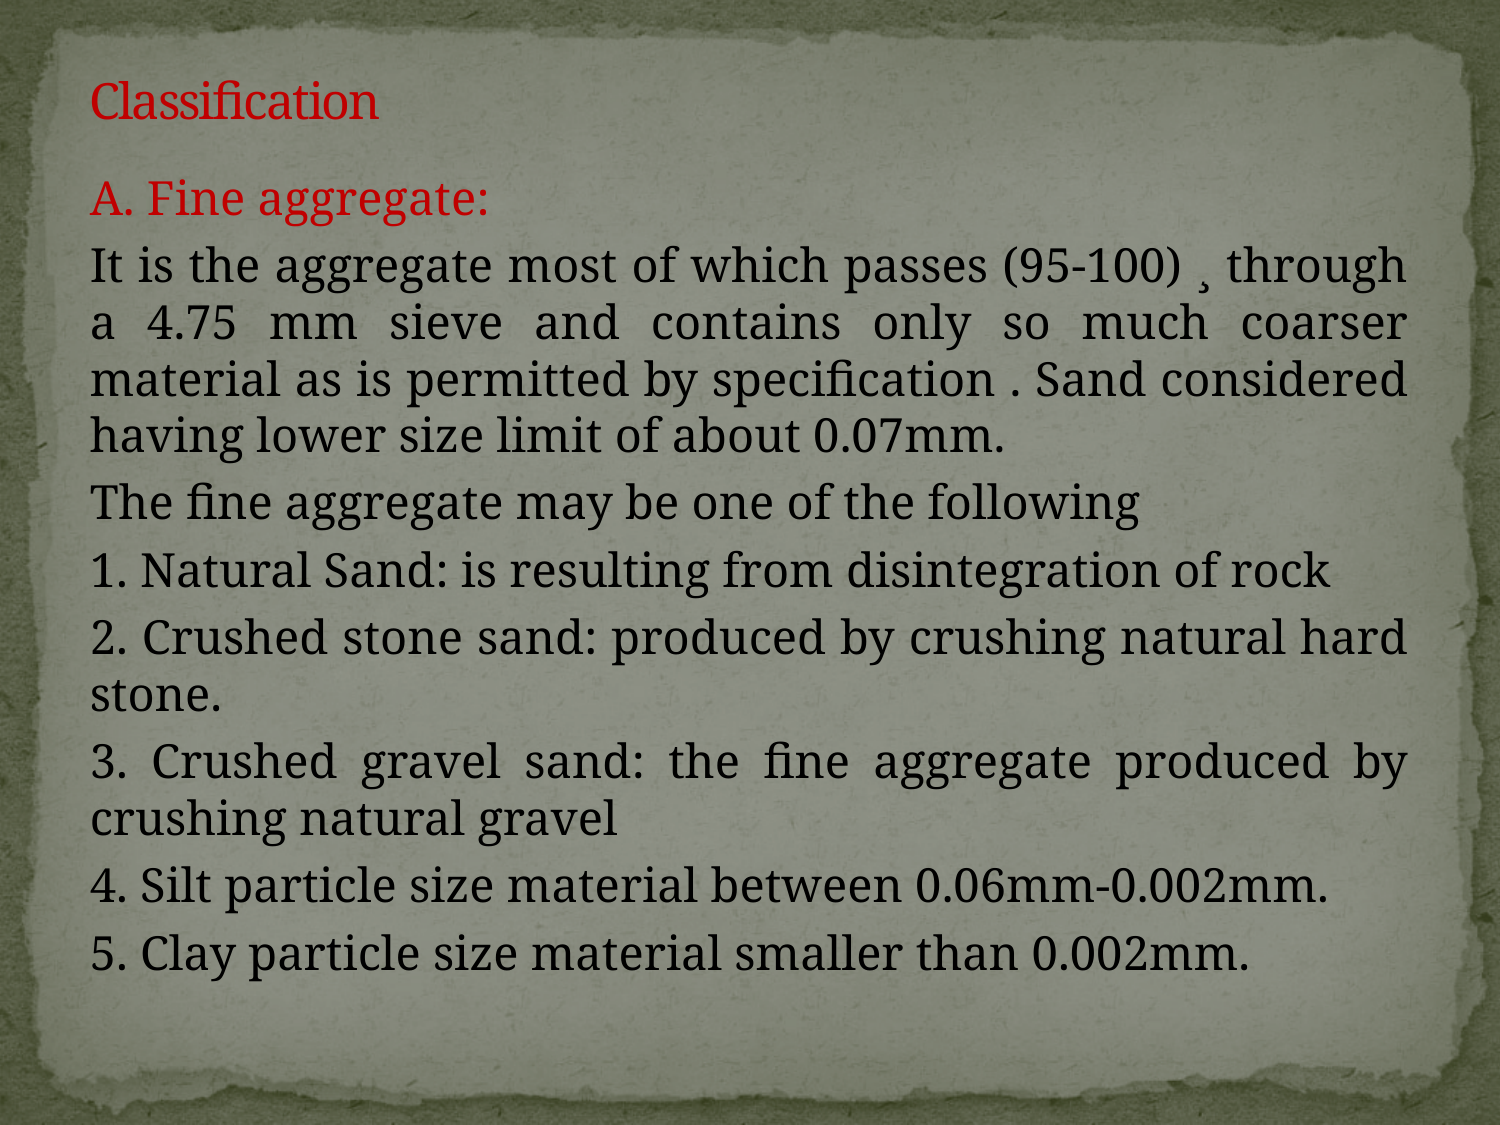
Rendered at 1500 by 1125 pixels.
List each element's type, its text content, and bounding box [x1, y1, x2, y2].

title Classification [74, 24, 1425, 138]
list A. Fine aggregate: It is the aggregate most of which passes (95-100) ¸ through a 4.75 mm sieve and contains only so much coarser material as is permitted by specification . Sand considered having lower size limit of about 0.07mm. The fine aggregate may be one of the following 1. Natural Sand: is resulting from disintegration of rock 2. Crushed stone sand: produced by crushing natural hard stone. 3. Crushed gravel sand: the fine aggregate produced by crushing natural gravel 4. Silt particle size material between 0.06mm-0.002mm. 5. Clay particle size material smaller than 0.002mm. [75, 160, 1425, 1000]
